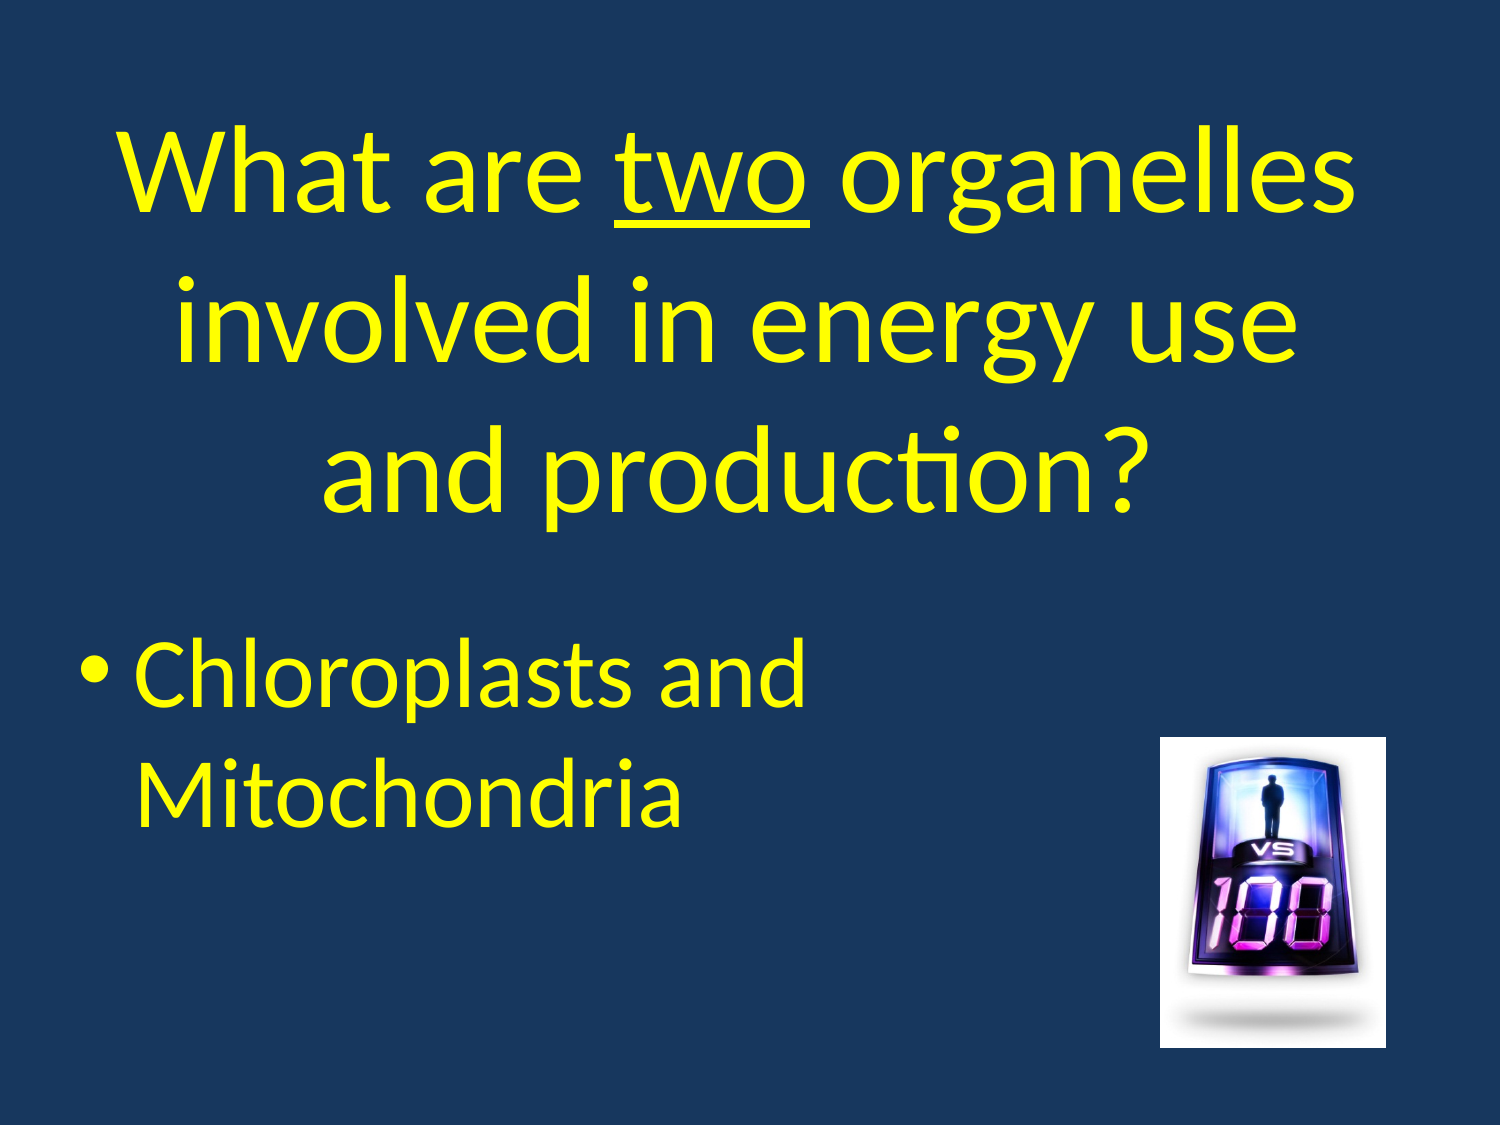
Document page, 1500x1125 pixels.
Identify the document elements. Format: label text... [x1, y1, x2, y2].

picture [1160, 737, 1386, 1049]
list Chloroplasts and Mitochondria [62, 600, 1163, 913]
title What are two organelles involved in energy use and production? [62, 50, 1413, 575]
